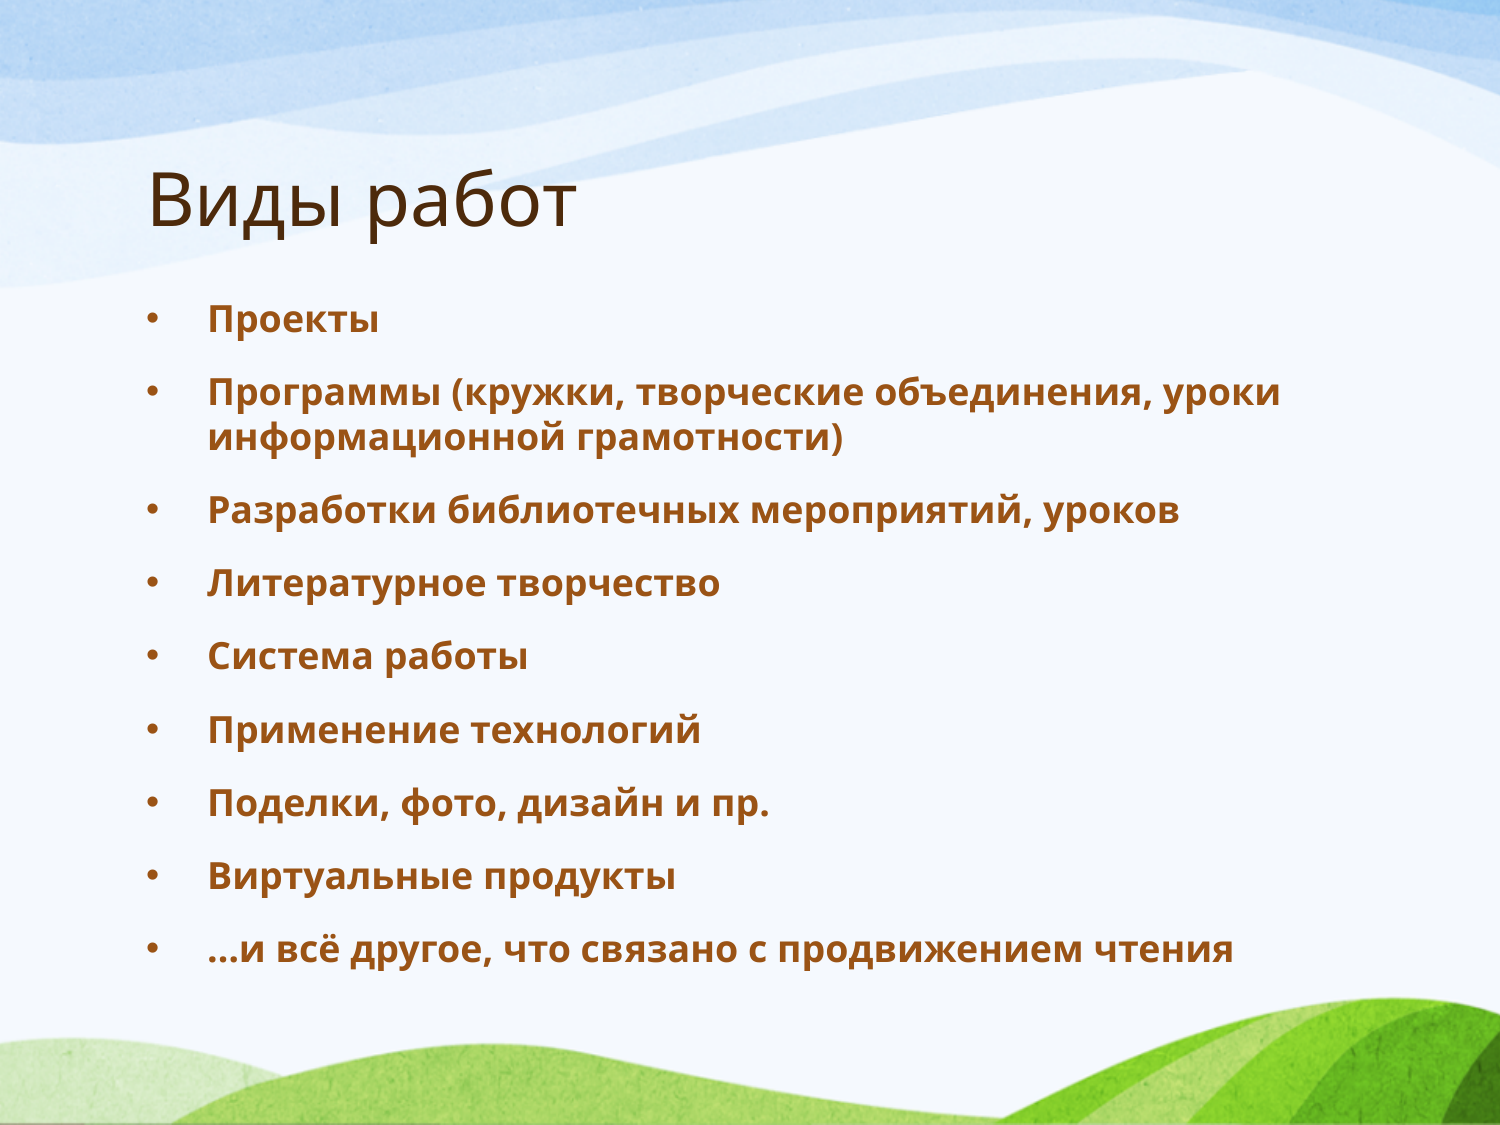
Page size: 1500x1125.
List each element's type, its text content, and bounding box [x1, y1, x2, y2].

list Проекты Программы (кружки, творческие объединения, уроки информационной грамотности) Разработки библиотечных мероприятий, уроков Литературное творчество Система работы Применение технологий Поделки, фото, дизайн и пр. Виртуальные продукты …и всё другое, что связано с продвижением чтения [131, 287, 1369, 982]
picture [0, 0, 1500, 1125]
title Виды работ [131, 50, 1369, 250]
